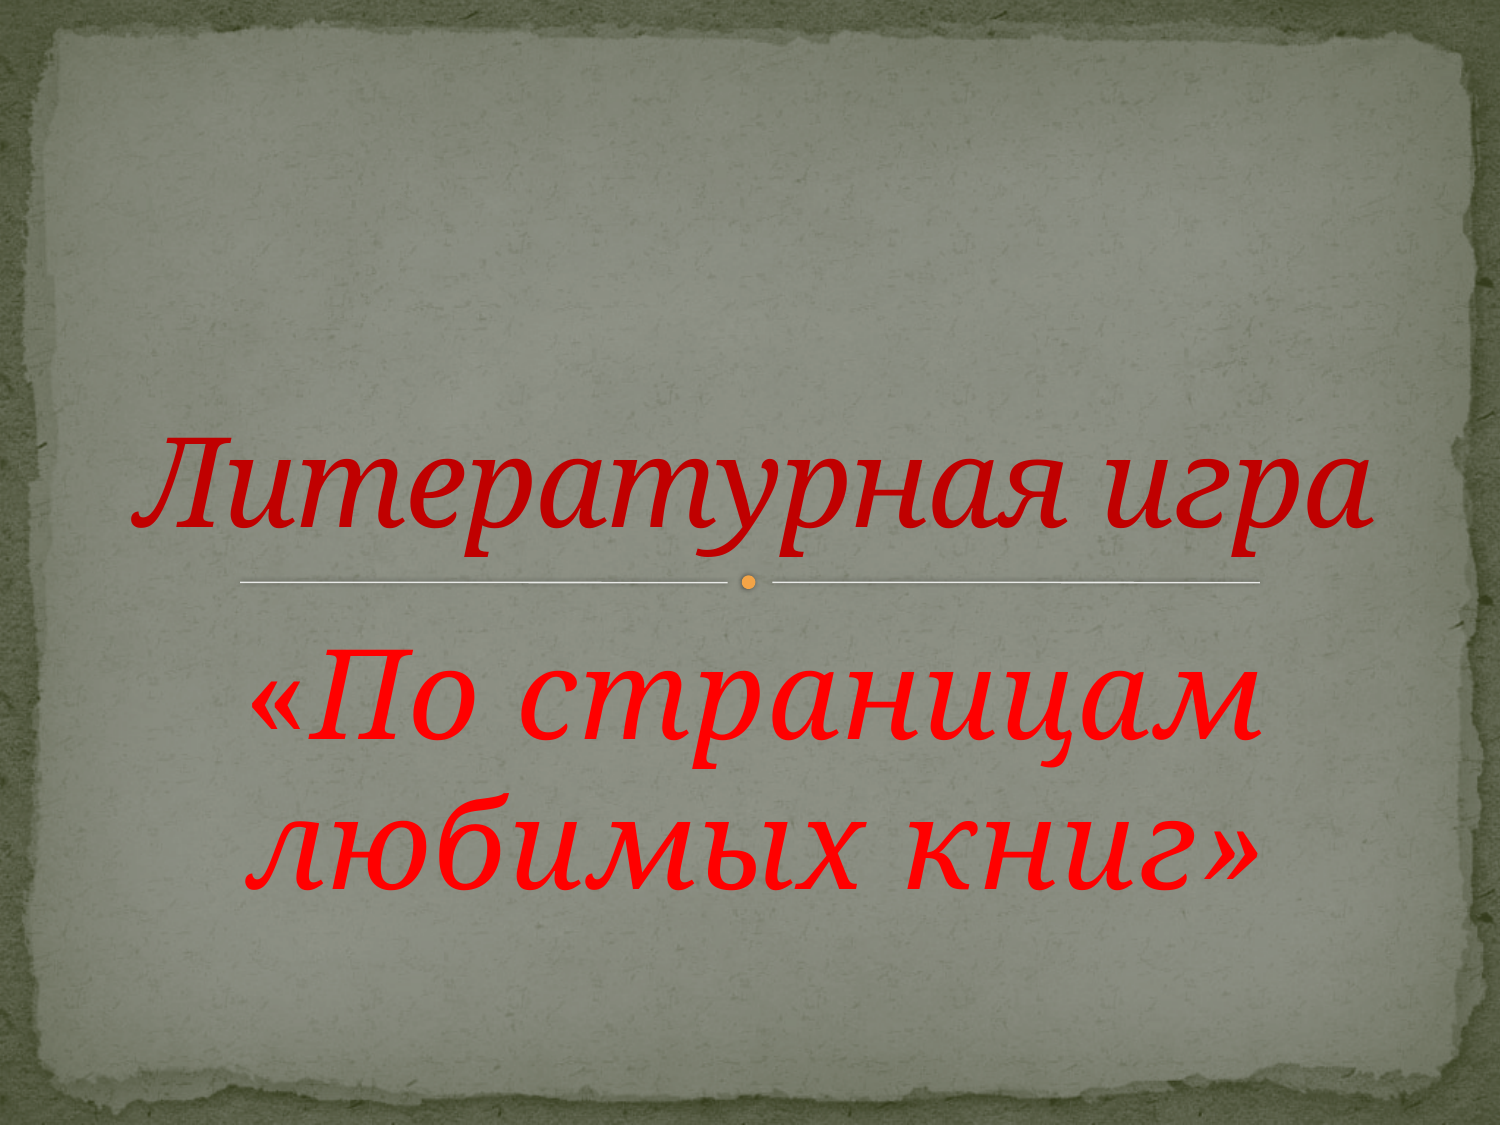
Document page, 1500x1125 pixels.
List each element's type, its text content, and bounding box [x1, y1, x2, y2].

subtitle «По страницам любимых книг» [75, 606, 1438, 795]
title Литературная игра [74, 235, 1438, 561]
